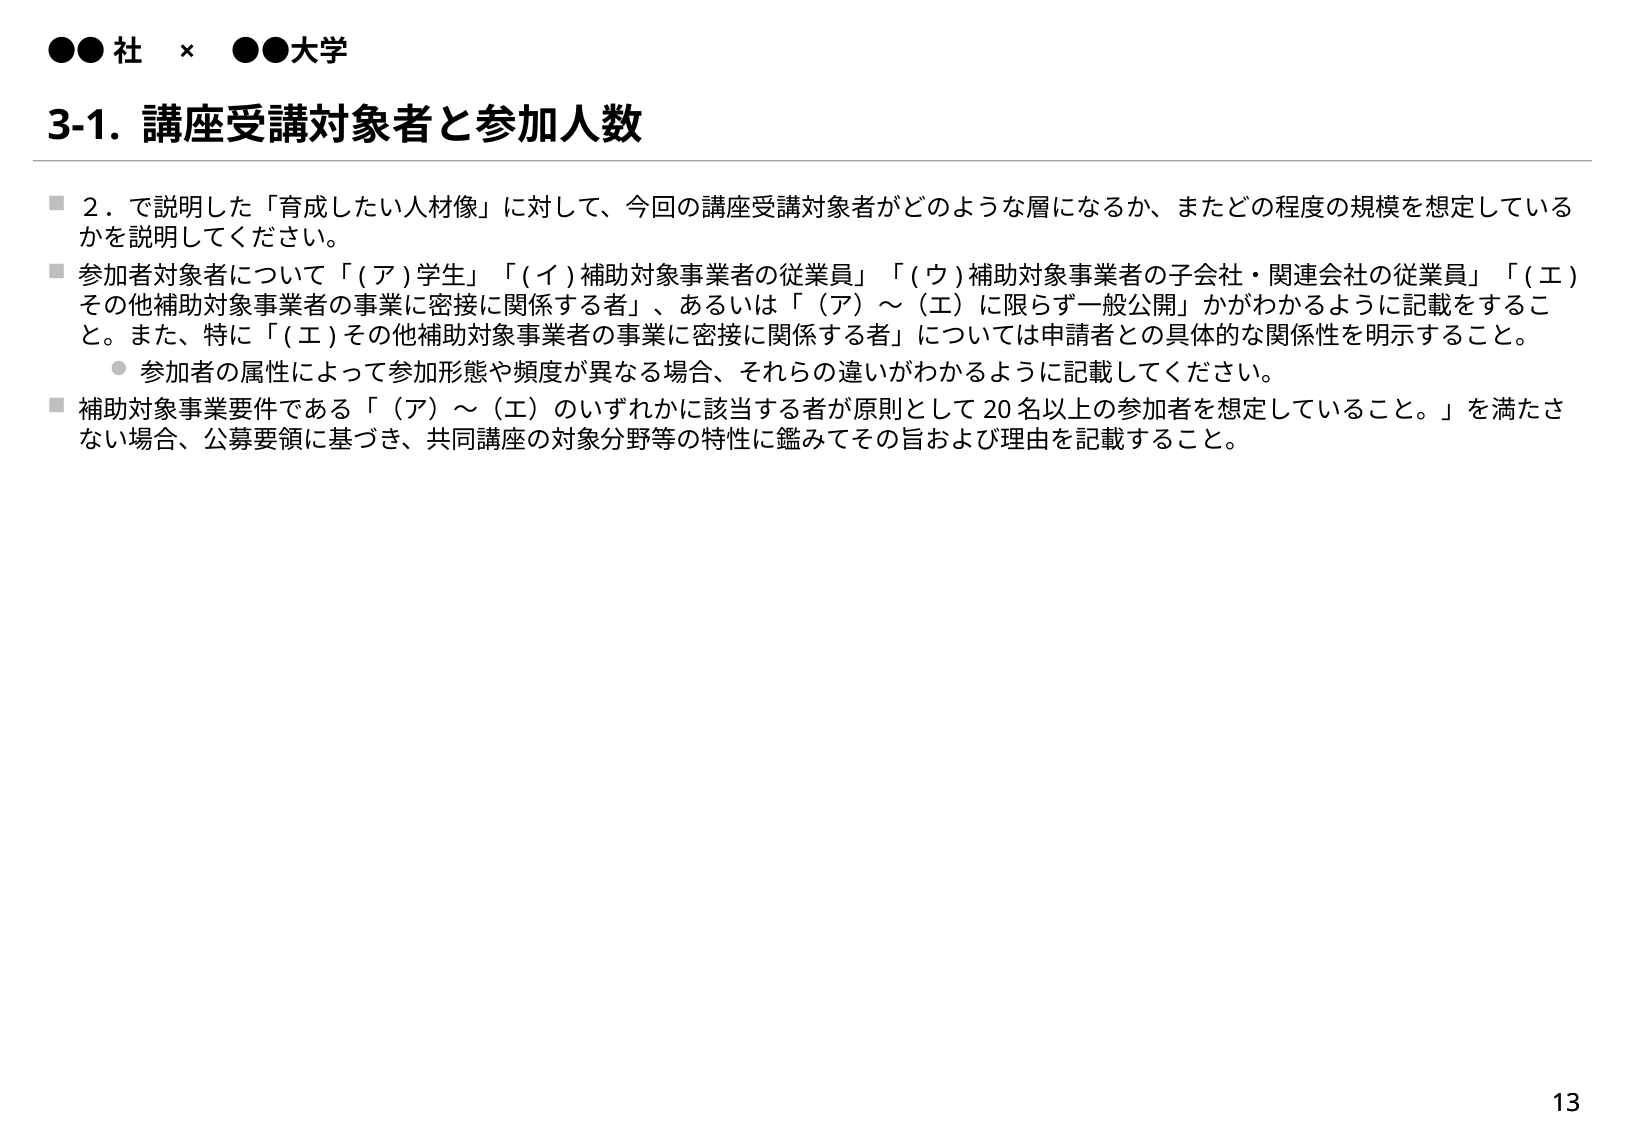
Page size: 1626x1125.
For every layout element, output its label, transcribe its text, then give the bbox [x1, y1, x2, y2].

list 3-1. 講座受講対象者と参加人数 [32, 89, 1593, 155]
title ●●社 × ●●大学 [32, 25, 1593, 85]
list ２．で説明した「育成したい人材像」に対して、今回の講座受講対象者がどのような層になるか、またどの程度の規模を想定しているかを説明してください。 参加者対象者について「(ア)学⽣」「(イ)補助対象事業者の従業員」「(ウ)補助対象事業者の子会社・関連会社の従業員」「(エ)その他補助対象事業者の事業に密接に関係する者」、あるいは「（ア）～（エ）に限らず一般公開」かがわかるように記載をすること。また、特に「(エ)その他補助対象事業者の事業に密接に関係する者」については申請者との具体的な関係性を明示すること。 参加者の属性によって参加形態や頻度が異なる場合、それらの違いがわかるように記載してください。 補助対象事業要件である「（ア）～（エ）のいずれかに該当する者が原則として20名以上の参加者を想定していること。」を満たさない場合、公募要領に基づき、共同講座の対象分野等の特性に鑑みてその旨および理由を記載すること。 [32, 184, 1593, 837]
